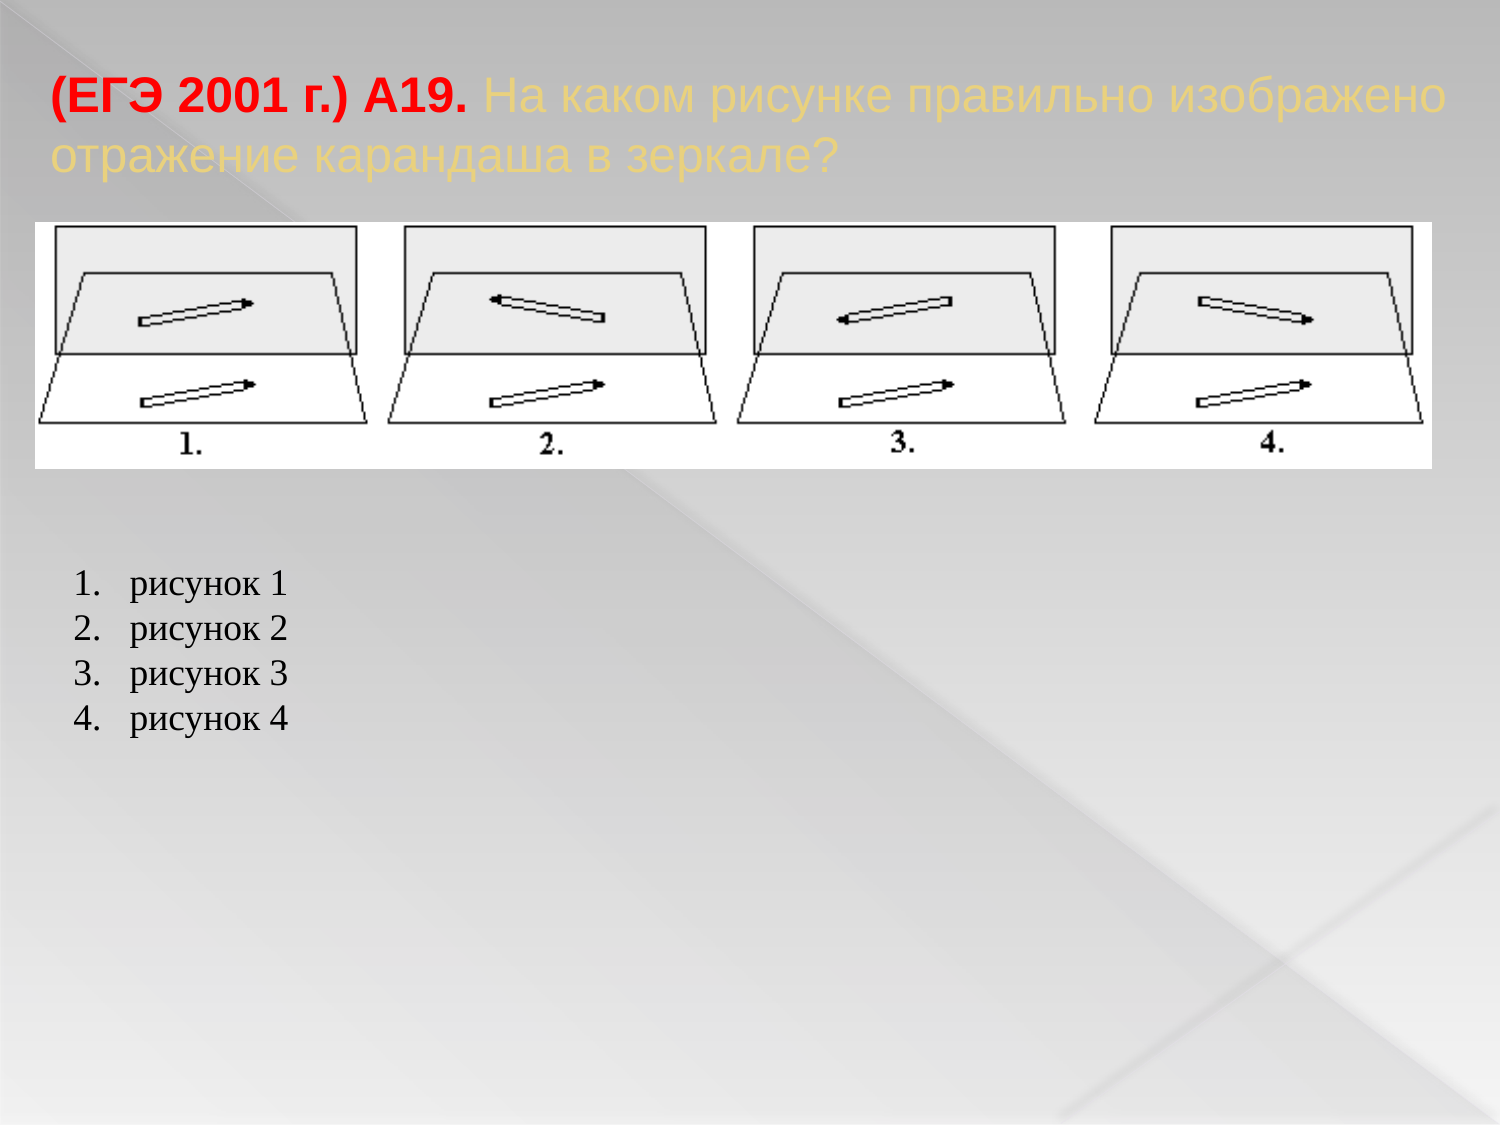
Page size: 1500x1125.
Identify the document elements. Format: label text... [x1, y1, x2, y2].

text_box рисунок 1 рисунок 2 рисунок 3 рисунок 4 [58, 550, 1372, 746]
title (ЕГЭ 2001 г.) А19. На каком рисунке правильно изображено отражение карандаша в зеркале? [35, 45, 1465, 200]
picture [34, 222, 1432, 469]
